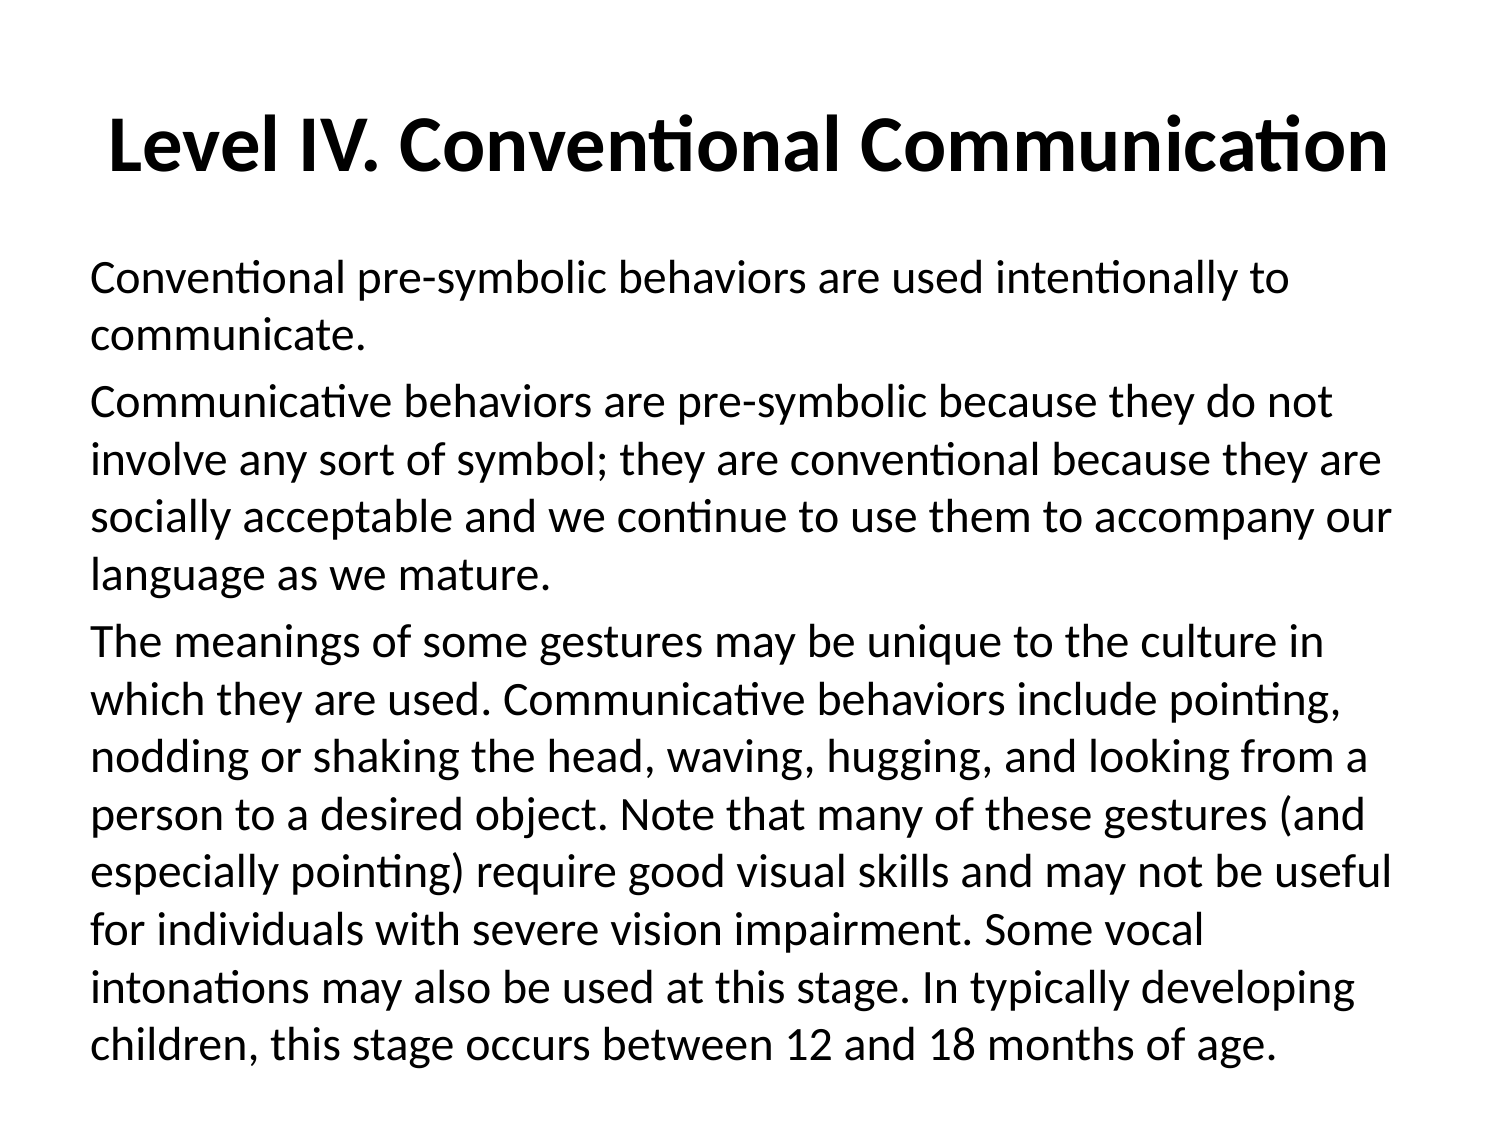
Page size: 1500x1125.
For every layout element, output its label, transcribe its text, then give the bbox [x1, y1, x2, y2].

title Level IV. Conventional Communication [75, 45, 1425, 233]
list Conventional pre-symbolic behaviors are used intentionally to communicate. Communicative behaviors are pre-symbolic because they do not involve any sort of symbol; they are conventional because they are socially acceptable and we continue to use them to accompany our language as we mature. The meanings of some gestures may be unique to the culture in which they are used. Communicative behaviors include pointing, nodding or shaking the head, waving, hugging, and looking from a person to a desired object. Note that many of these gestures (and especially pointing) require good visual skills and may not be useful for individuals with severe vision impairment. Some vocal intonations may also be used at this stage. In typically developing children, this stage occurs between 12 and 18 months of age. [75, 237, 1425, 1088]
